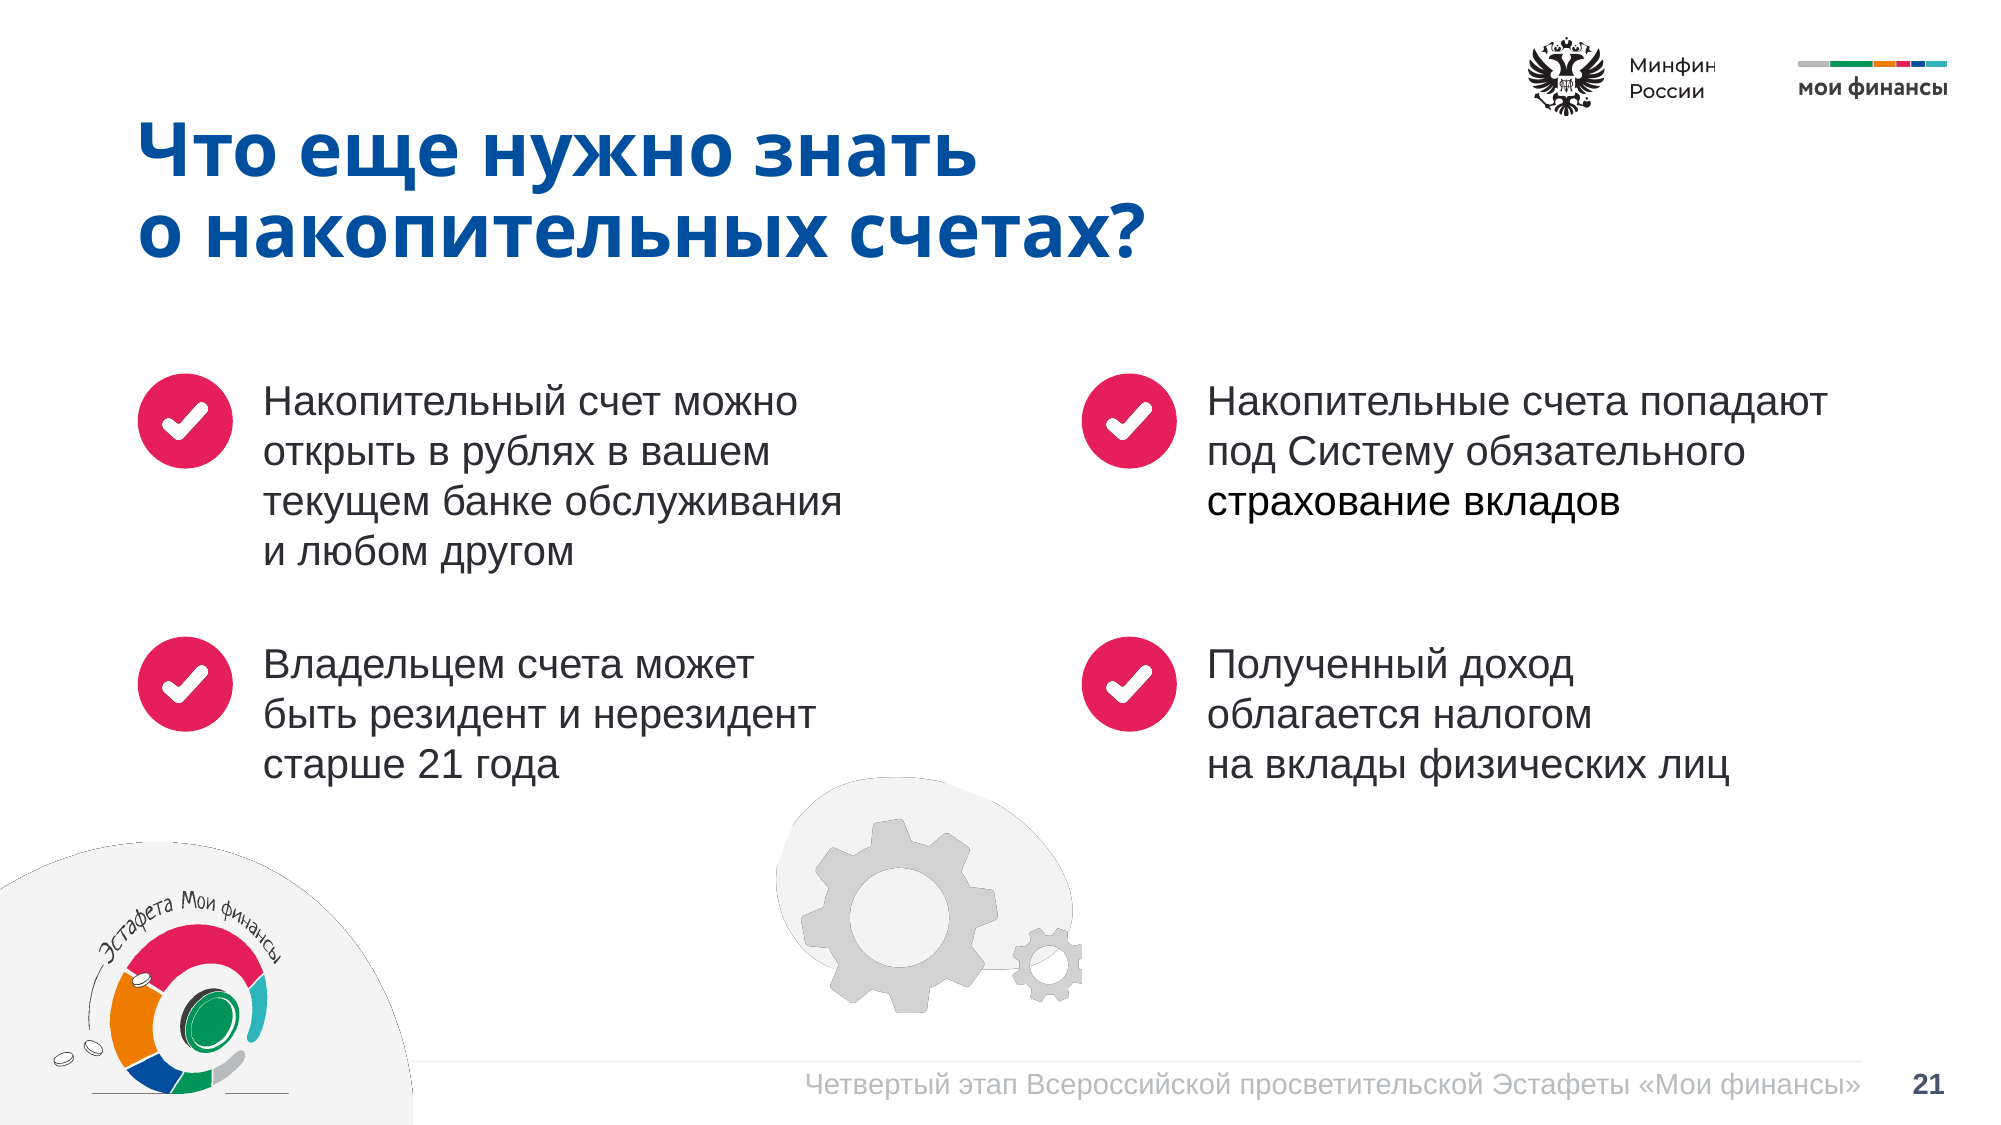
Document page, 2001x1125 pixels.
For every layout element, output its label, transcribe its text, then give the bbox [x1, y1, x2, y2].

picture [750, 739, 1102, 1043]
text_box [1081, 373, 1177, 469]
picture [0, 842, 414, 1125]
title Что еще нужно знать о накопительных счетах? [137, 111, 1342, 267]
picture [1798, 61, 1947, 99]
text_box Накопительный счет можно открыть в рублях в вашем текущем банке обслуживания и любом другом [262, 373, 876, 574]
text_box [1081, 636, 1177, 732]
text_box 21 [1862, 1065, 1945, 1125]
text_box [137, 636, 234, 732]
text_box Накопительные счета попадают под Систему обязательного страхование вкладов [1206, 373, 1838, 524]
text_box Полученный доход облагается налогом на вклады физических лиц [1206, 636, 1778, 787]
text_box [137, 373, 234, 469]
text_box Владельцем счета может быть резидент и нерезидент старше 21 года [262, 636, 834, 787]
picture [1528, 37, 1715, 116]
